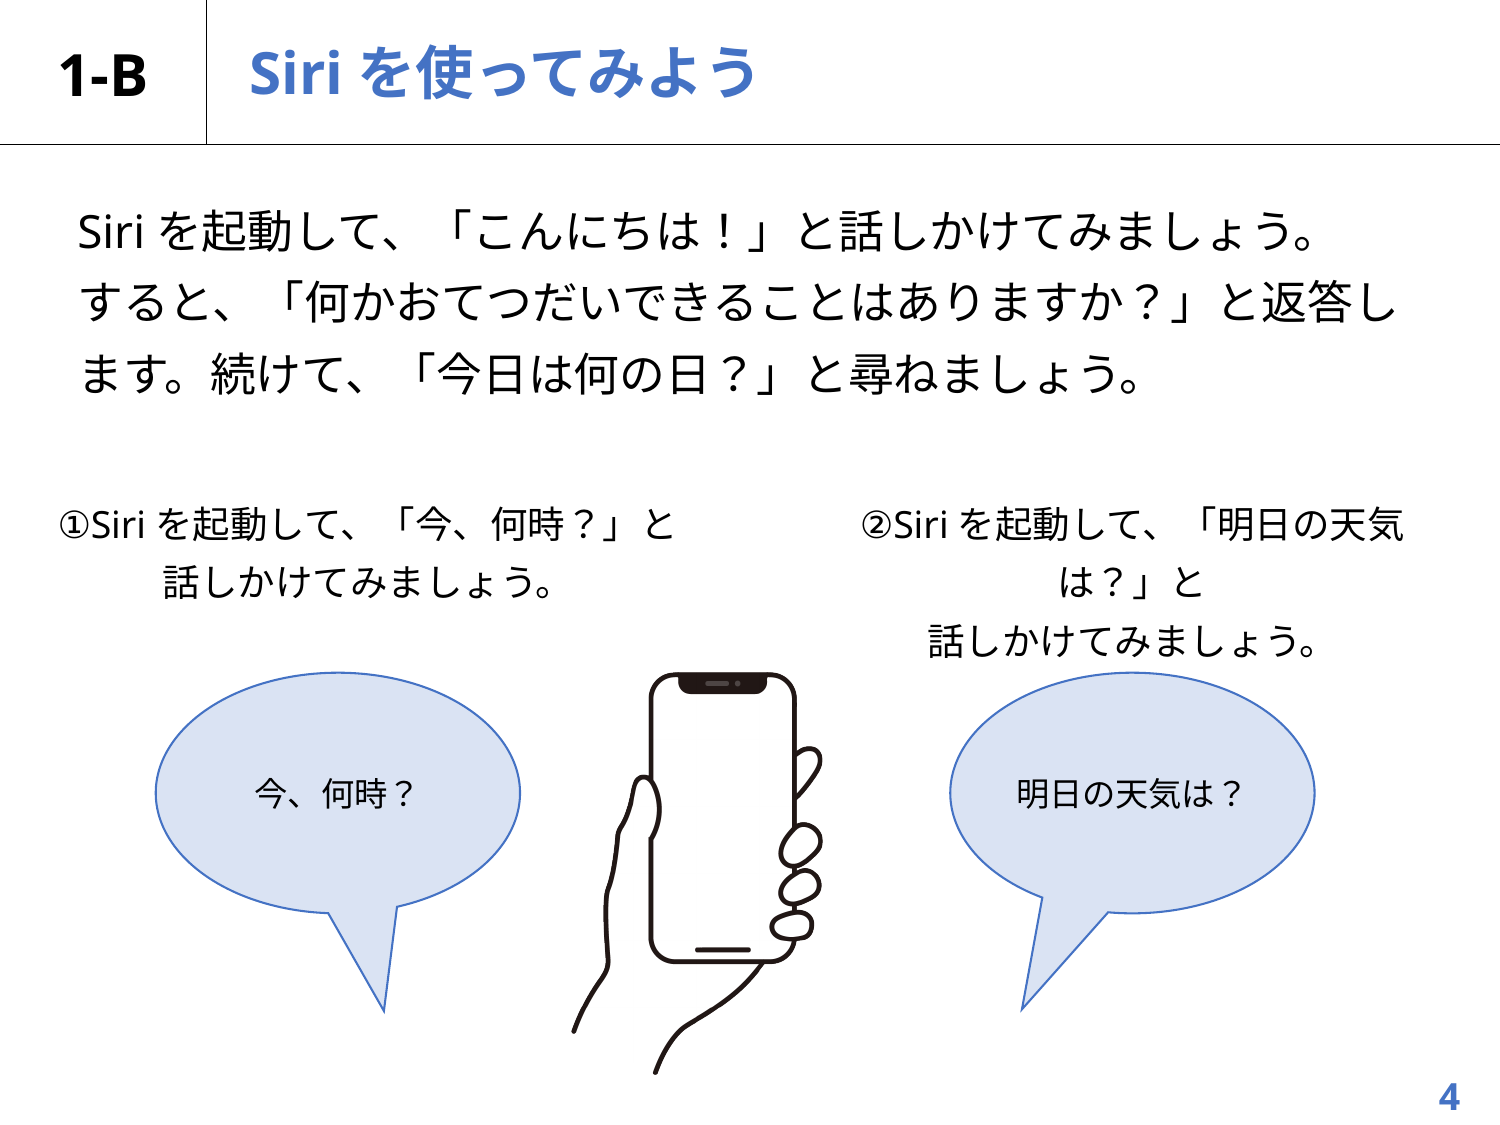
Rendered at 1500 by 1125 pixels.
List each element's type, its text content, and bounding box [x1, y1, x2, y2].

title 1-B [0, 0, 207, 147]
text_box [23, 479, 1477, 609]
text_box 4 [1402, 1065, 1497, 1125]
text_box 明日の天気は？ [949, 671, 1316, 1013]
text_box Siriを使ってみよう [230, 24, 1459, 119]
text_box Siriを起動して、「こんにちは！」と話しかけてみましょう。 すると、「何かおてつだいできることはありますか？」と返答します。続けて、「今日は何の日？」と尋ねましょう。​ [62, 178, 1438, 272]
text_box 今、何時？ [154, 671, 522, 1015]
picture [571, 672, 823, 1075]
